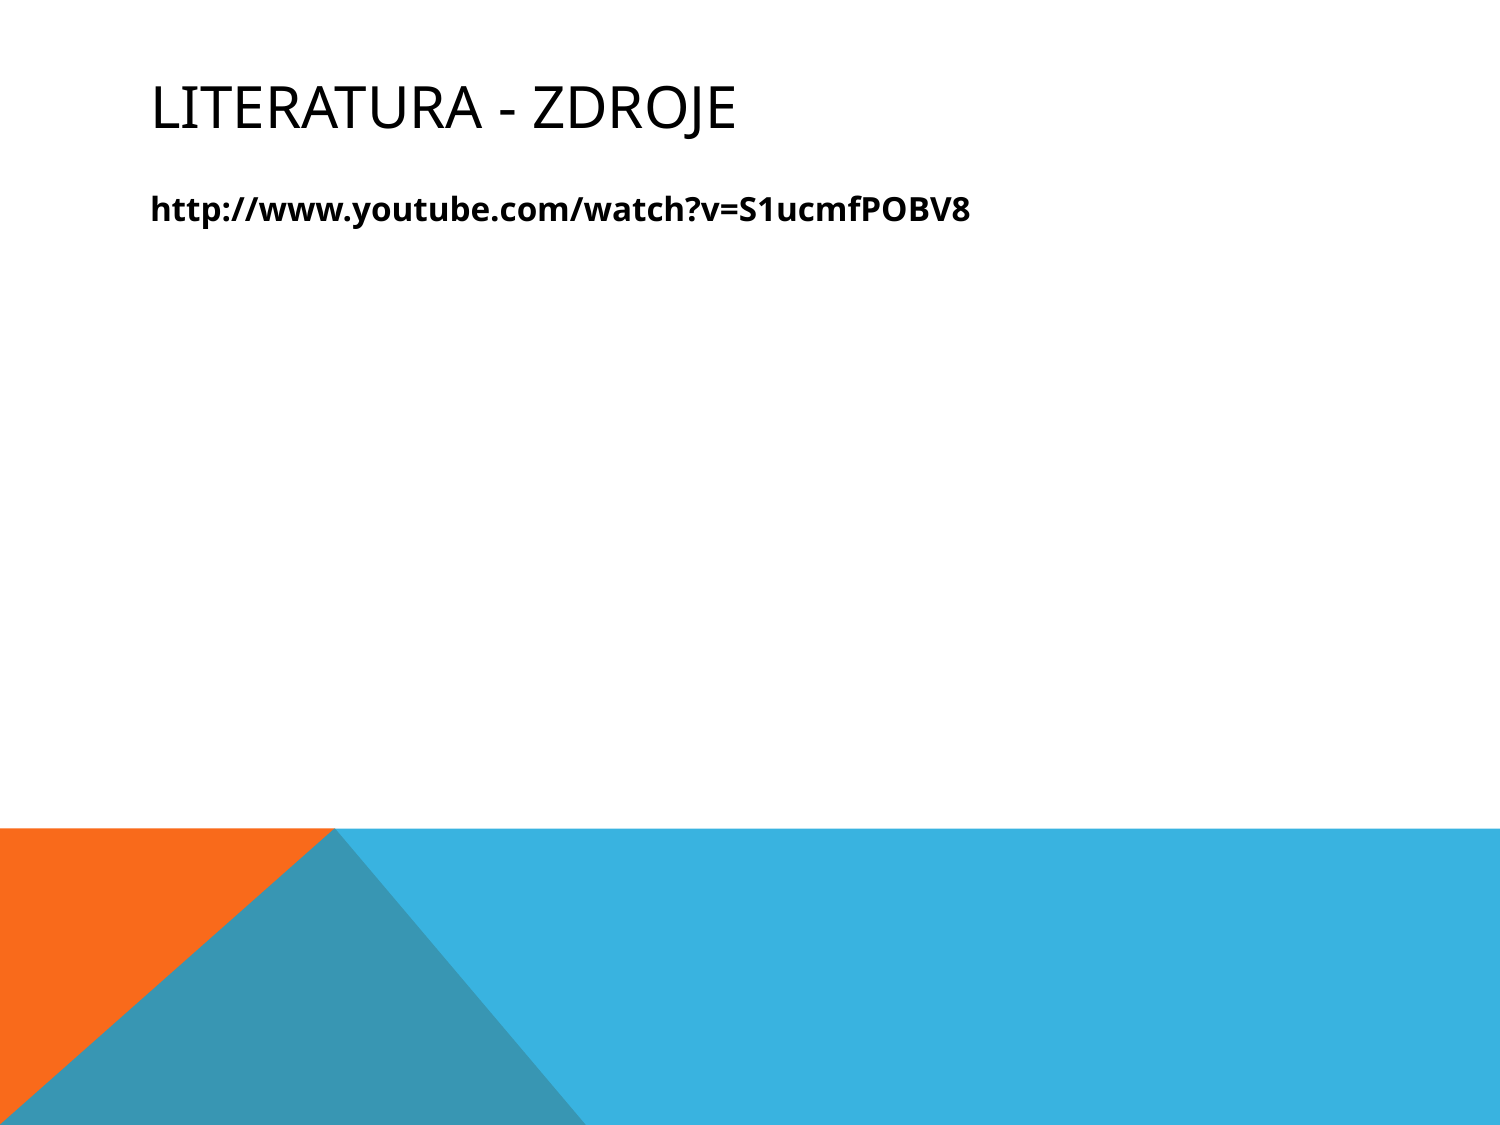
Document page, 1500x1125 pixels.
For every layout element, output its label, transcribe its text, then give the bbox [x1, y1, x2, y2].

list http://www.youtube.com/watch?v=S1ucmfPOBV8 [135, 180, 1369, 768]
title Literatura - zdroje [135, 60, 1369, 150]
